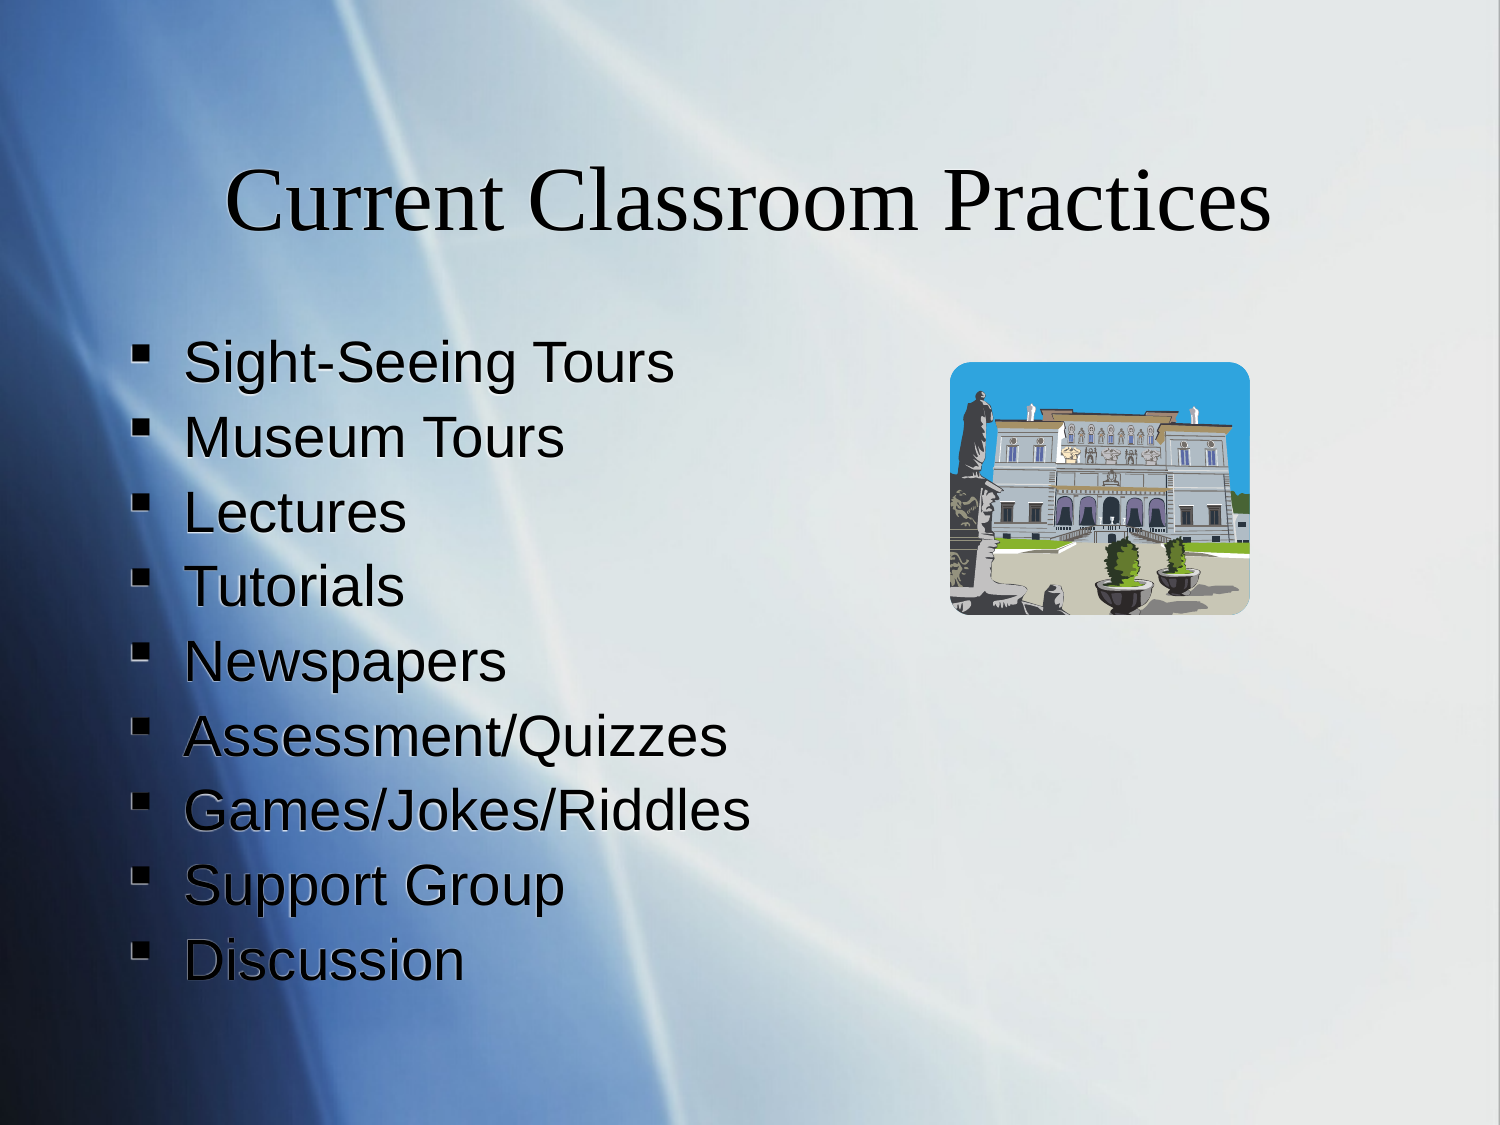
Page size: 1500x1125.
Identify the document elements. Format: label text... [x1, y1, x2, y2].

list Sight-Seeing Tours Museum Tours Lectures Tutorials Newspapers Assessment/Quizzes Games/Jokes/Riddles Support Group Discussion [112, 324, 1388, 1001]
title Current Classroom Practices [112, 99, 1388, 288]
picture [0, 0, 1500, 1125]
